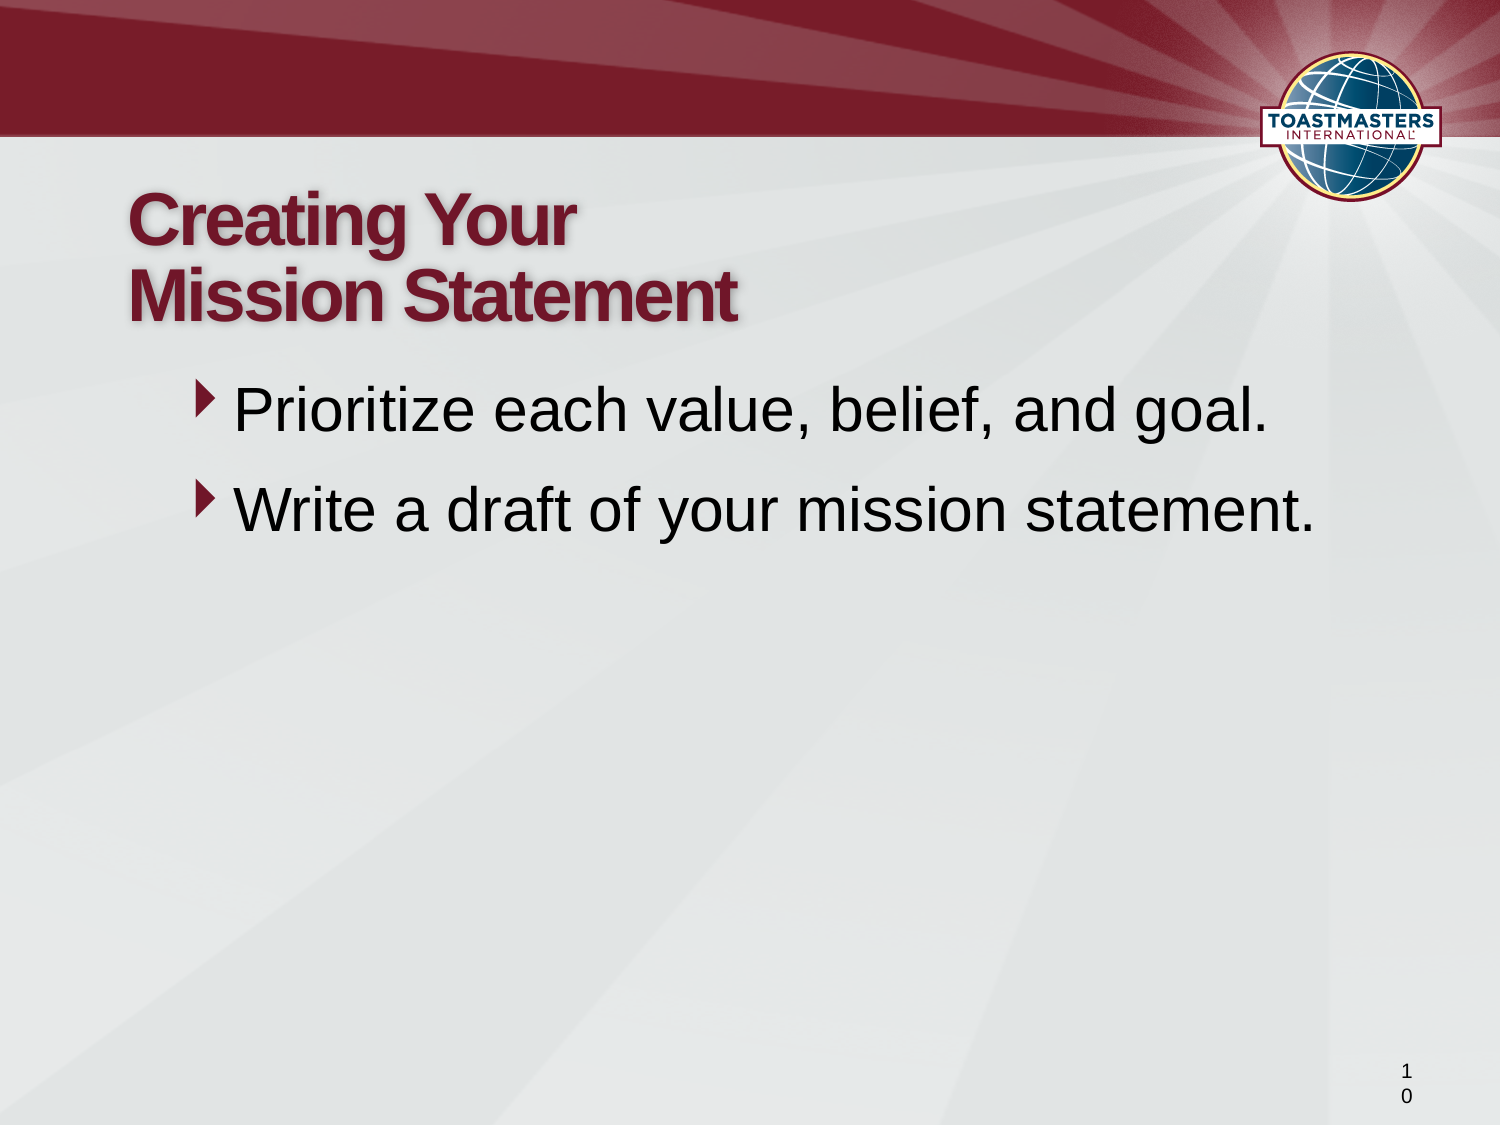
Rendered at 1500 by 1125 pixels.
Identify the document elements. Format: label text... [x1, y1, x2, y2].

list Prioritize each value, belief, and goal. Write a draft of your mission statement. [161, 361, 1347, 950]
text_box 10 [1374, 1049, 1428, 1115]
picture [0, 0, 1500, 1125]
title Creating Your Mission Statement [112, 166, 1188, 355]
